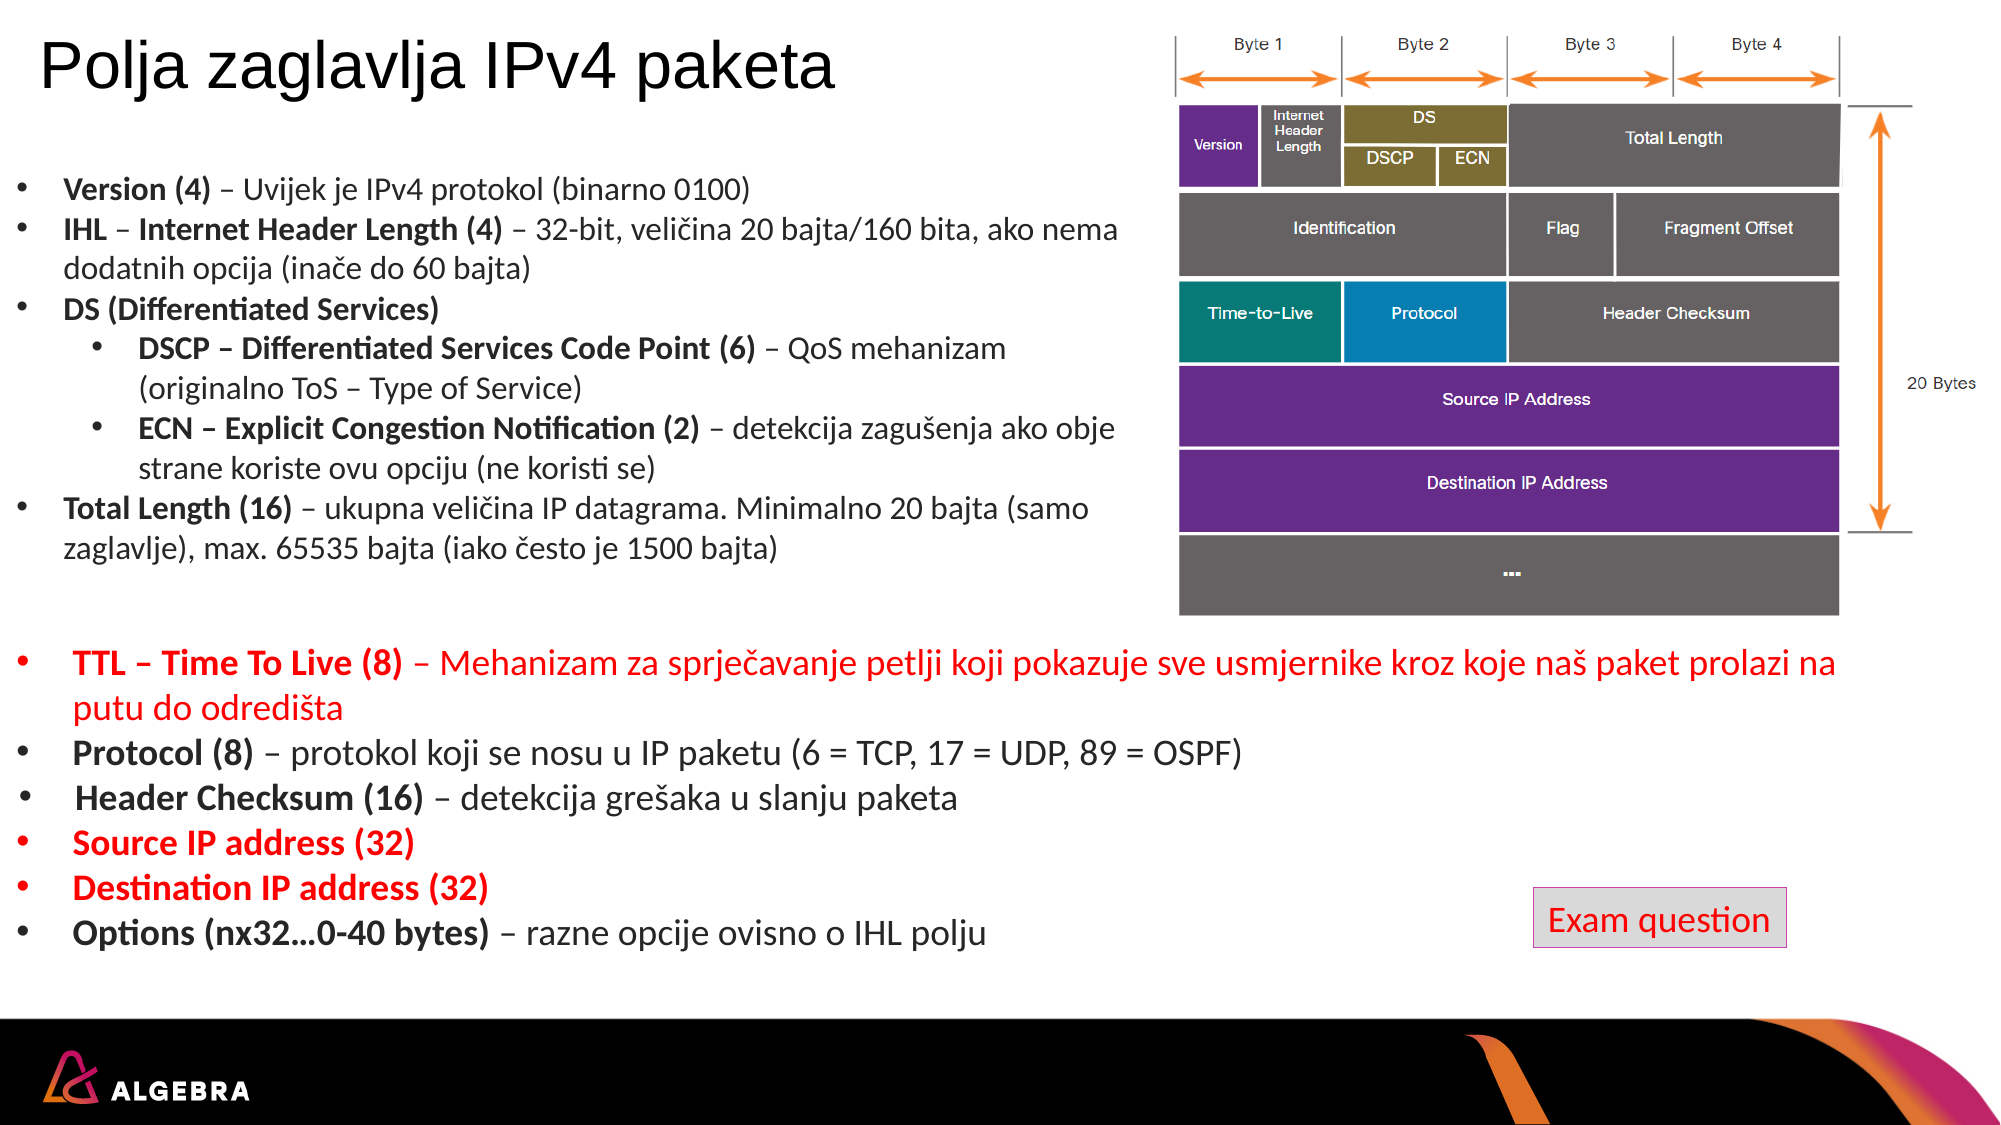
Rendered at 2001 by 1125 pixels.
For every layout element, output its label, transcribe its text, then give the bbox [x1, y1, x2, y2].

picture [0, 0, 2001, 1125]
text_box TTL – Time To Live (8) – Mehanizam za sprječavanje petlji koji pokazuje sve usmjernike kroz koje naš paket prolazi na putu do odredišta Protocol (8) – protokol koji se nosu u IP paketu (6 = TCP, 17 = UDP, 89 = OSPF) Header Checksum (16) – detekcija grešaka u slanju paketa Source IP address (32) Destination IP address (32) Options (nx32…0-40 bytes) – razne opcije ovisno o IHL polju [1, 630, 1879, 960]
text_box Exam question [1533, 887, 1787, 948]
title Polja zaglavlja IPv4 paketa [39, 23, 1166, 159]
text_box Version (4) – Uvijek je IPv4 protokol (binarno 0100) IHL – Internet Header Length (4) – 32-bit, veličina 20 bajta/160 bita, ako nema dodatnih opcija (inače do 60 bajta) DS (Differentiated Services) DSCP – Differentiated Services Code Point (6) – QoS mehanizam (originalno ToS – Type of Service) ECN – Explicit Congestion Notification (2) – detekcija zagušenja ako obje strane koriste ovu opciju (ne koristi se) Total Length (16) – ukupna veličina IP datagrama. Minimalno 20 bajta (samo zaglavlje), max. 65535 bajta (iako često je 1500 bajta) [1, 159, 1172, 619]
